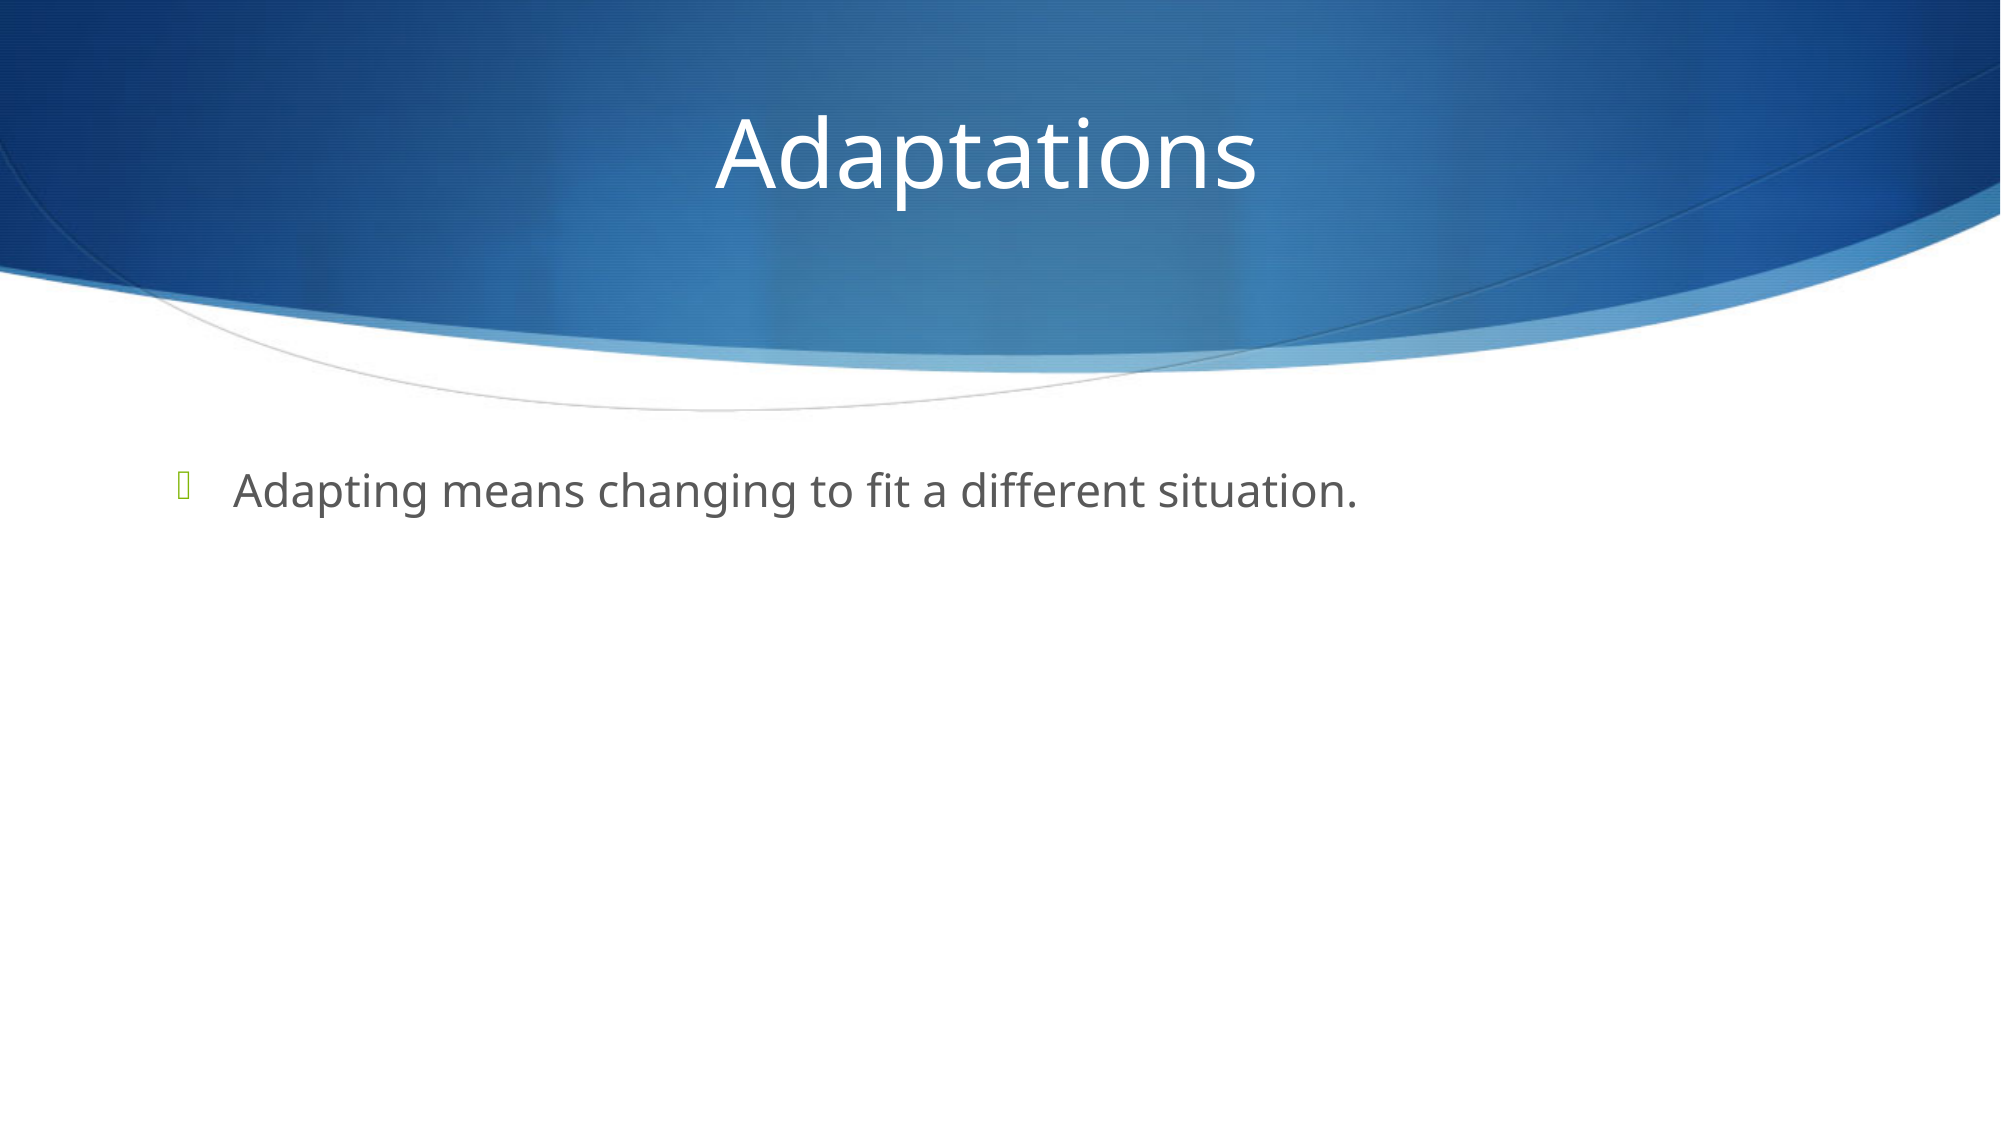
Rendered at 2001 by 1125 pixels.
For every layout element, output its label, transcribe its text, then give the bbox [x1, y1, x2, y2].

title Adaptations [99, 56, 1900, 245]
picture [0, 0, 2001, 1125]
list Adapting means changing to fit a different situation. [161, 454, 1838, 991]
